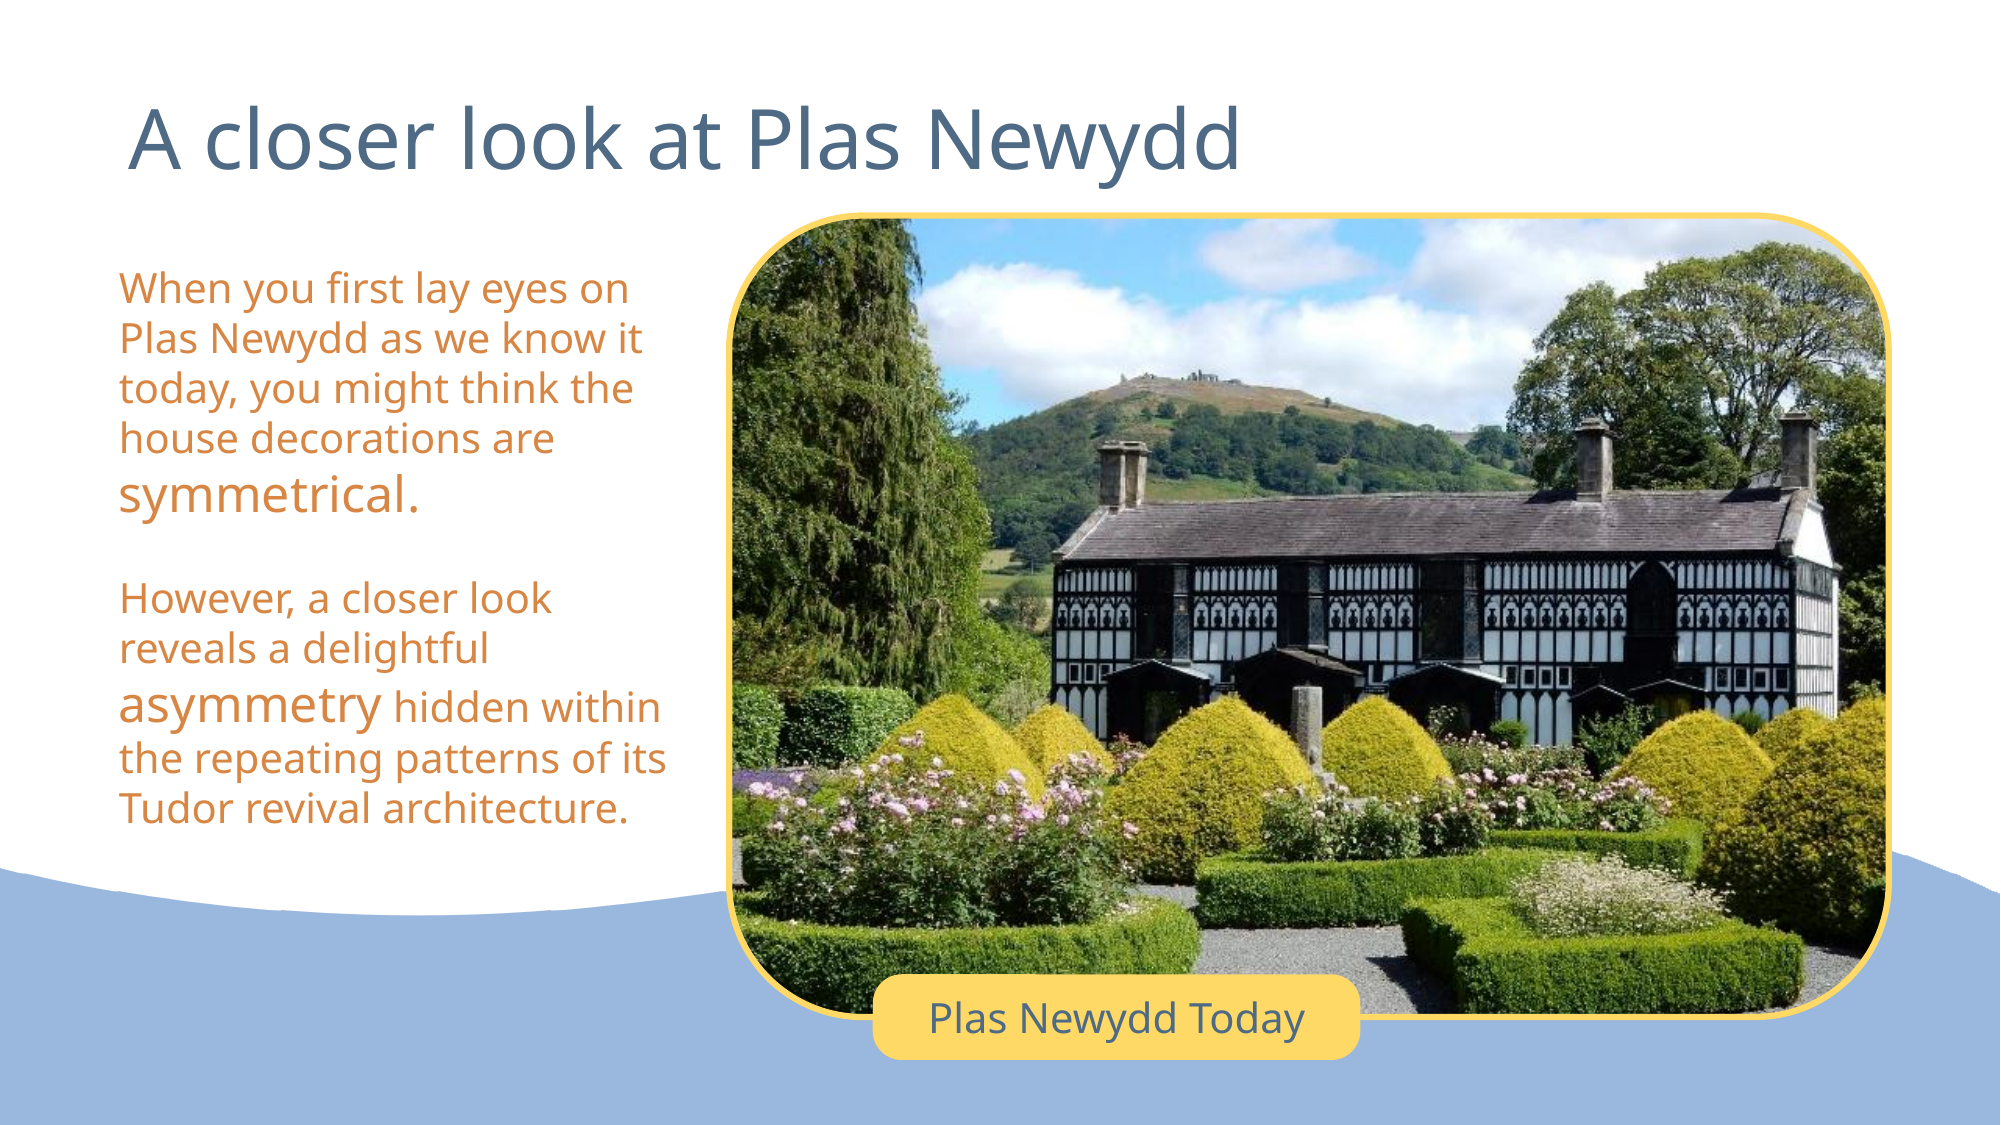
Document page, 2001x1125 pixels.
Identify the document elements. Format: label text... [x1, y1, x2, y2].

text_box A closer look at Plas Newydd [113, 71, 1708, 194]
picture [0, 215, 2000, 1125]
text_box When you first lay eyes on Plas Newydd as we know it today, you might think the house decorations are symmetrical. However, a closer look reveals a delightful asymmetry hidden within the repeating patterns of its Tudor revival architecture. [104, 254, 692, 782]
